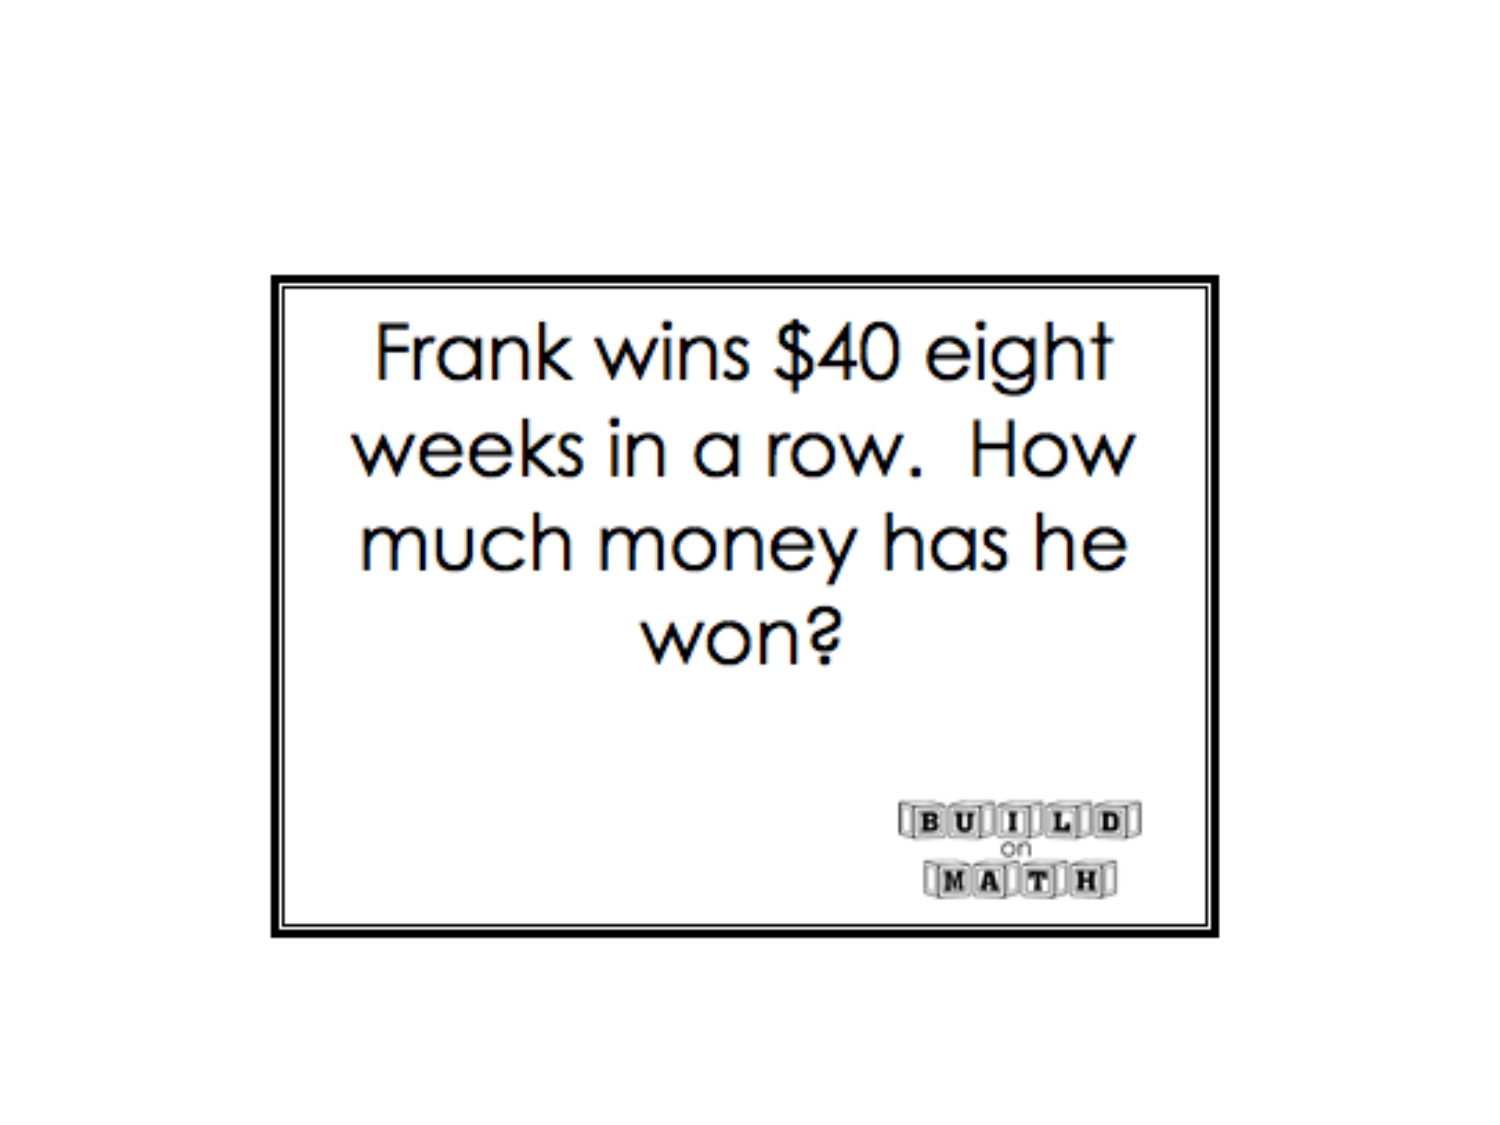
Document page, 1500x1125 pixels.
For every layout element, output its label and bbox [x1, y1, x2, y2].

list [74, 262, 1426, 1006]
